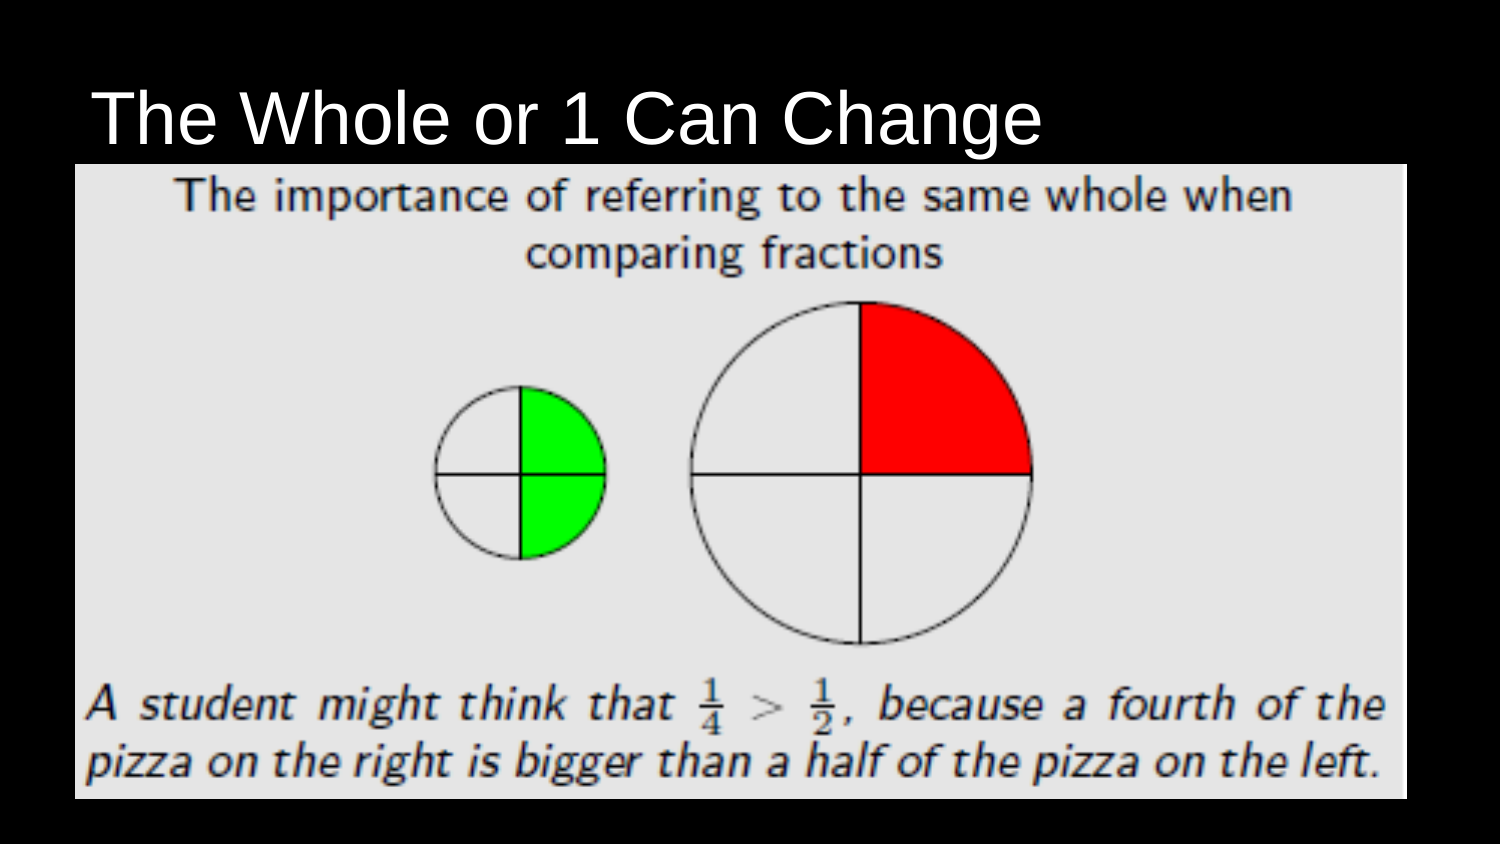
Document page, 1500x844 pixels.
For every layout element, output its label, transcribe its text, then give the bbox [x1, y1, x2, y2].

picture [74, 164, 1407, 800]
title The Whole or 1 Can Change [75, 33, 1425, 175]
